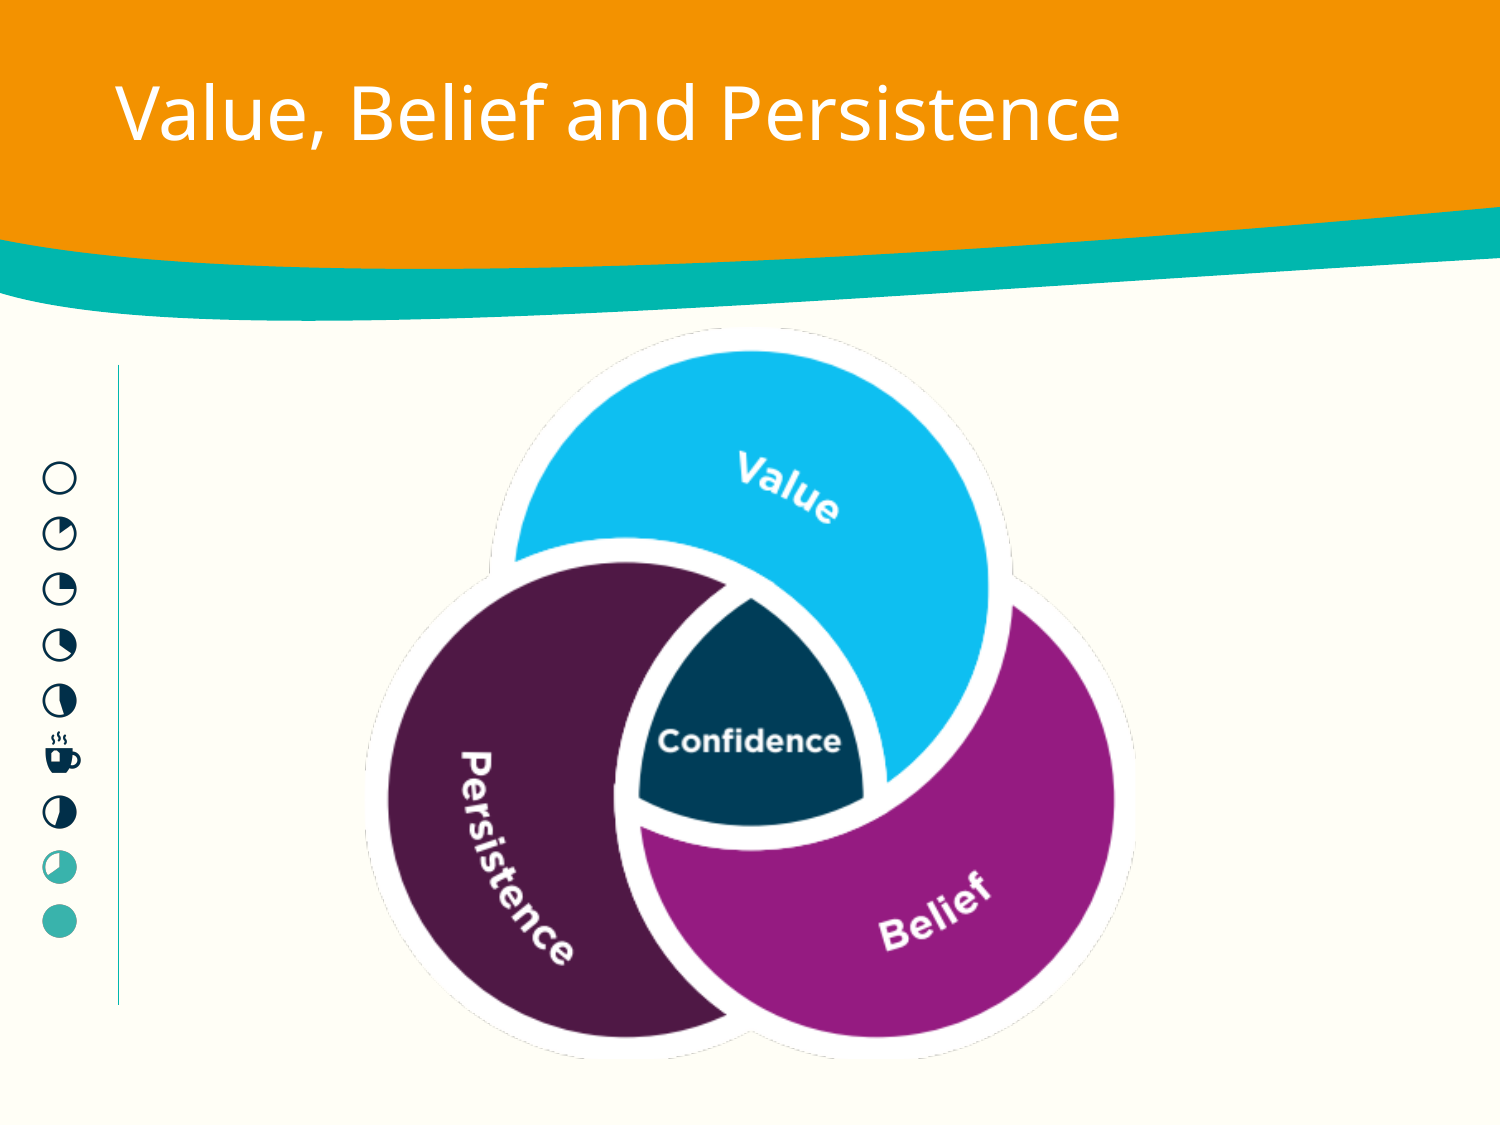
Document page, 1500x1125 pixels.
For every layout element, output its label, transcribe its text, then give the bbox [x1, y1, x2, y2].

picture [38, 900, 81, 942]
picture [38, 568, 81, 610]
picture [364, 327, 1136, 1059]
picture [38, 457, 81, 499]
picture [38, 512, 81, 555]
picture [36, 725, 90, 779]
picture [38, 624, 81, 666]
picture [38, 791, 81, 833]
list Value, Belief and Persistence [100, 67, 1411, 258]
picture [38, 679, 81, 722]
picture [38, 846, 81, 888]
